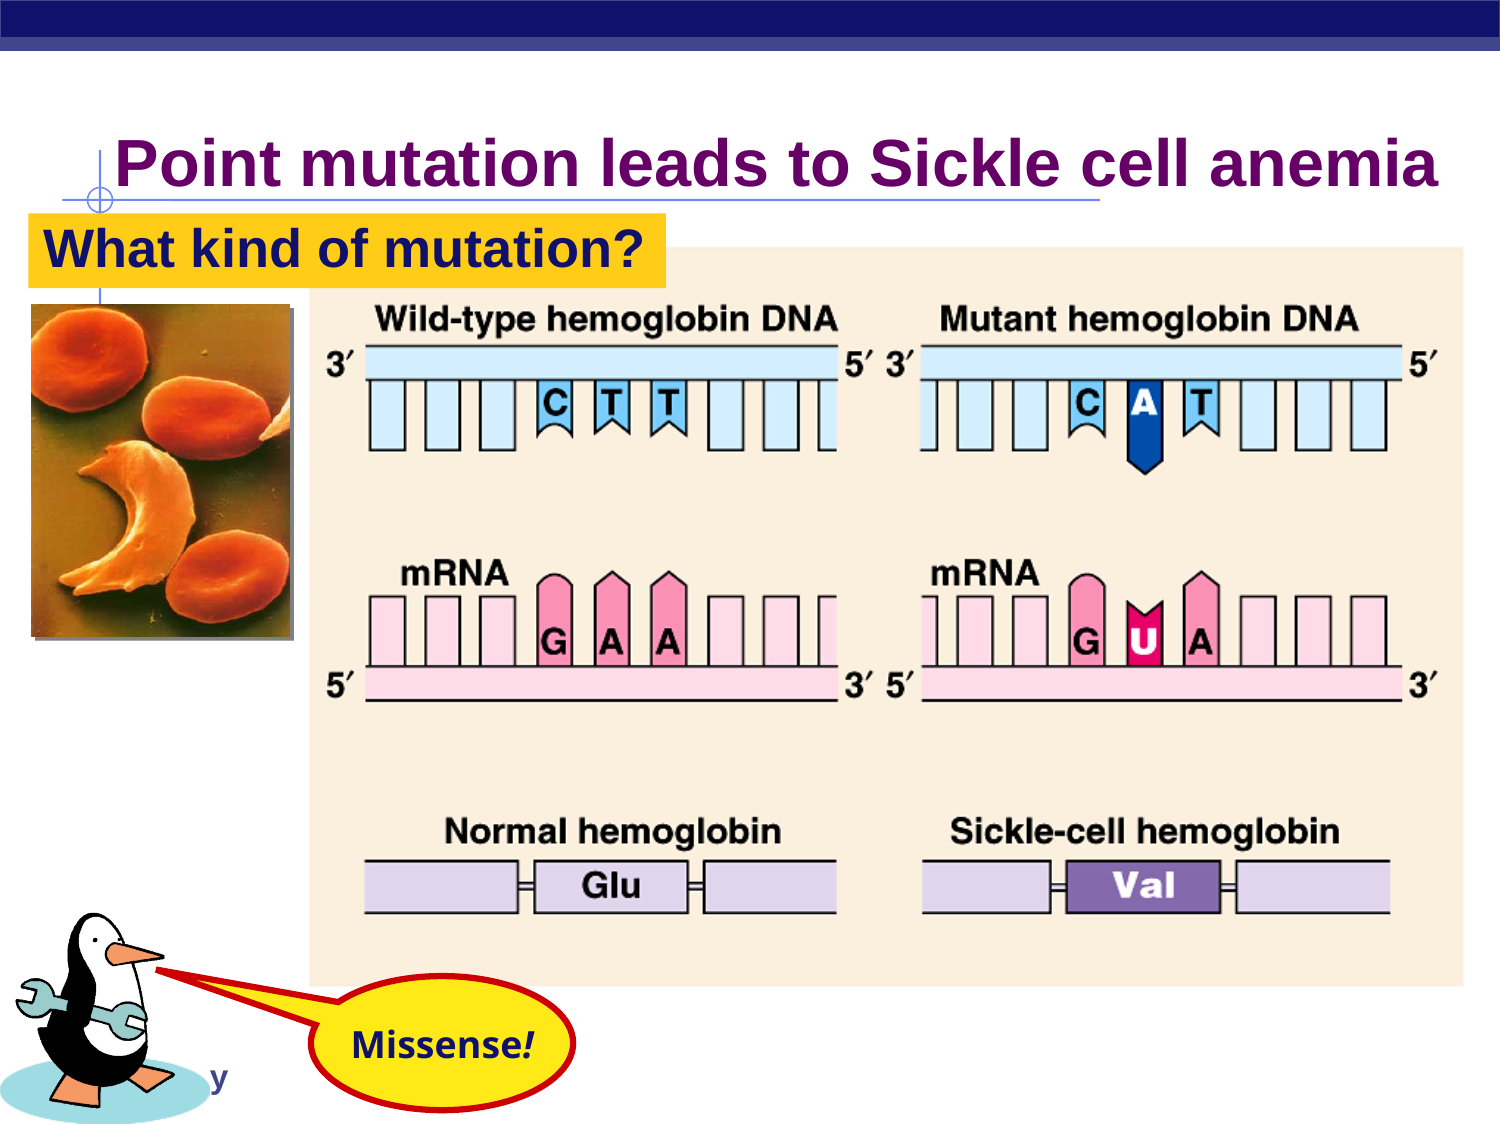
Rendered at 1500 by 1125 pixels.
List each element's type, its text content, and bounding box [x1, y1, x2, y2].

list What kind of mutation? [28, 213, 666, 289]
picture [298, 235, 1476, 990]
text_box Missense! [214, 979, 574, 1111]
picture [30, 304, 290, 637]
title Point mutation leads to Sickle cell anemia [99, 112, 1500, 238]
picture [0, 911, 210, 1125]
